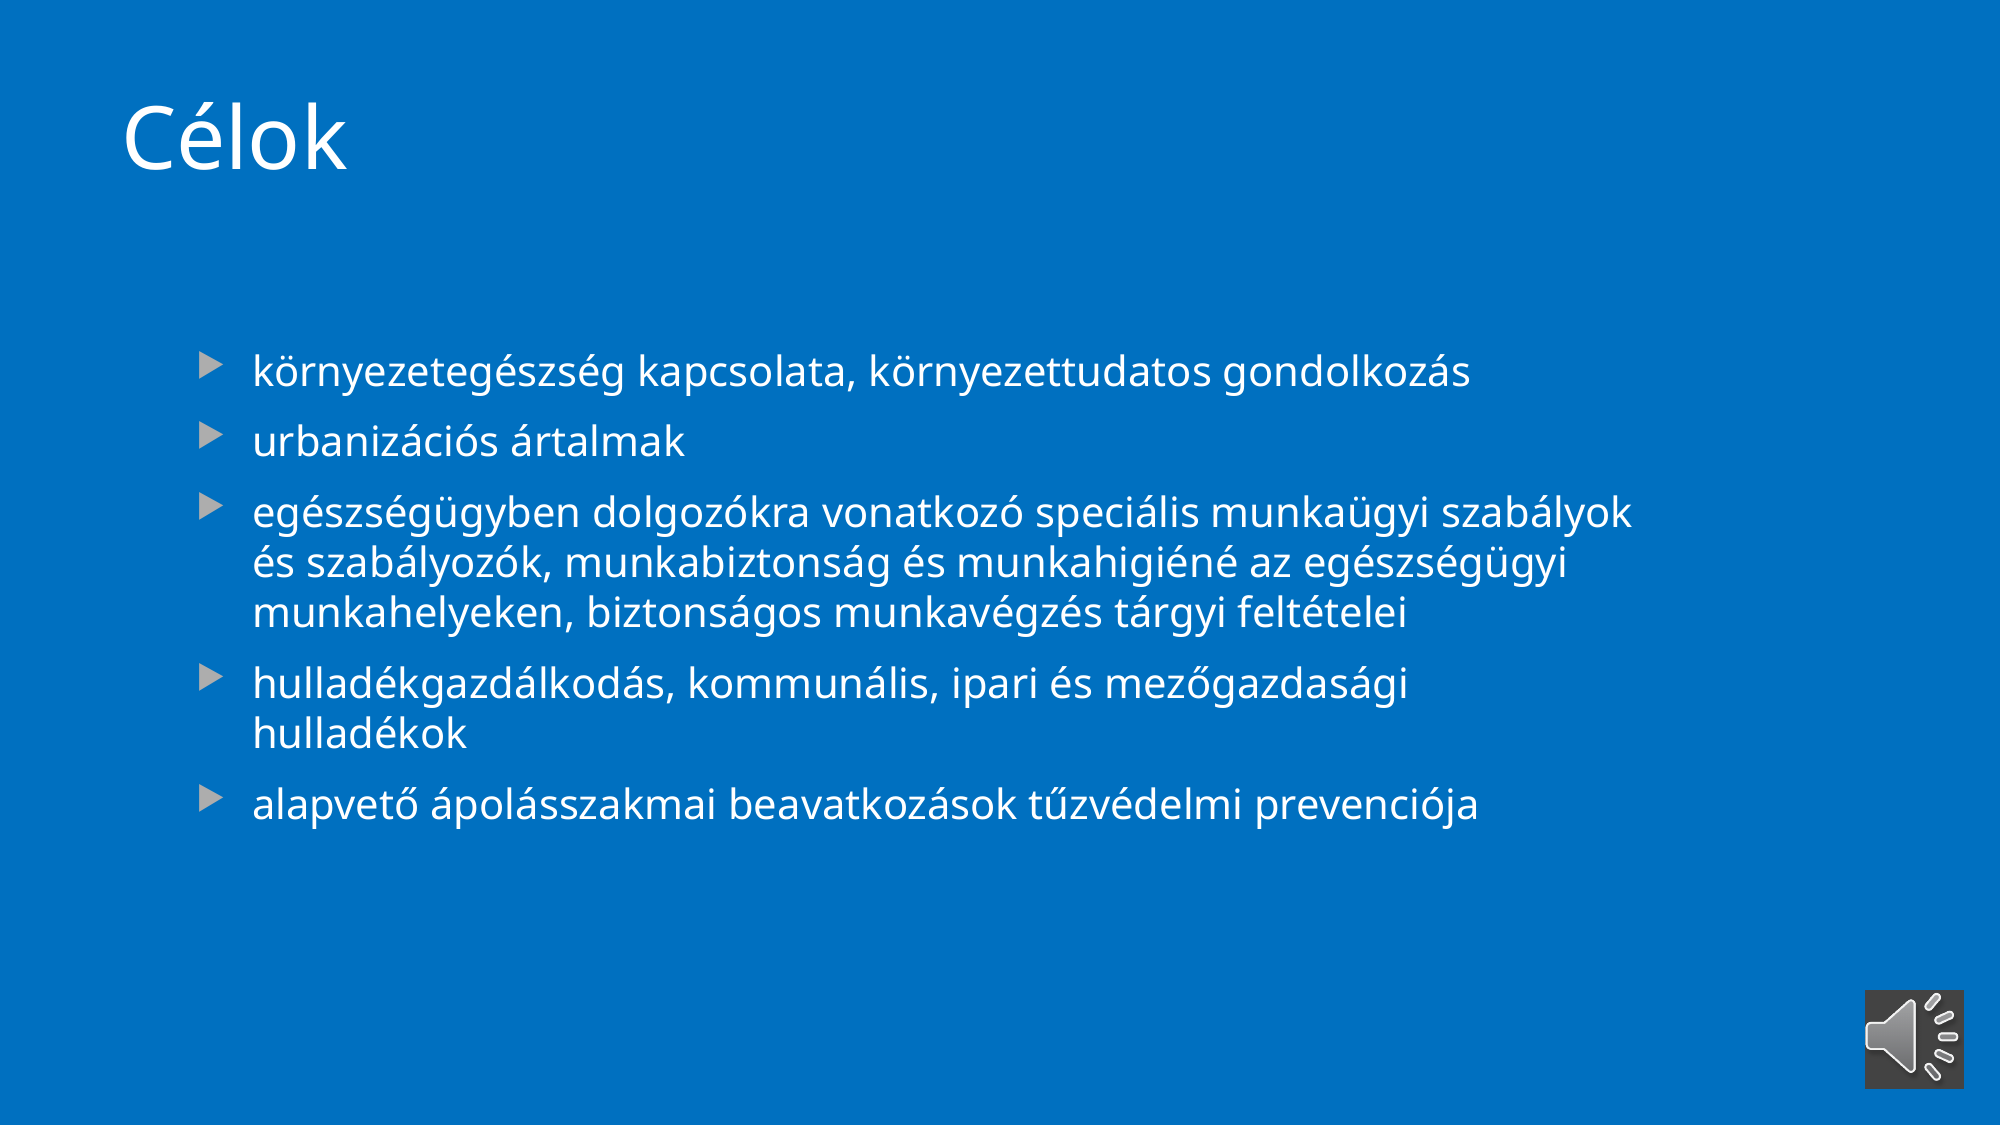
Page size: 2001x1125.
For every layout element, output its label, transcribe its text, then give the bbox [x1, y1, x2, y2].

list környezetegészség kapcsolata, környezettudatos gondolkozás urbanizációs ártalmak egészségügyben dolgozókra vonatkozó speciális munkaügyi szabályok és szabályozók, munkabiztonság és munkahigiéné az egészségügyi munkahelyeken, biztonságos munkavégzés tárgyi feltételei hulladékgazdálkodás, kommunális, ipari és mezőgazdasági hulladékok alapvető ápolásszakmai beavatkozások tűzvédelmi prevenciója [181, 336, 1649, 1025]
picture [1864, 989, 1965, 1090]
title Célok [106, 74, 1649, 304]
